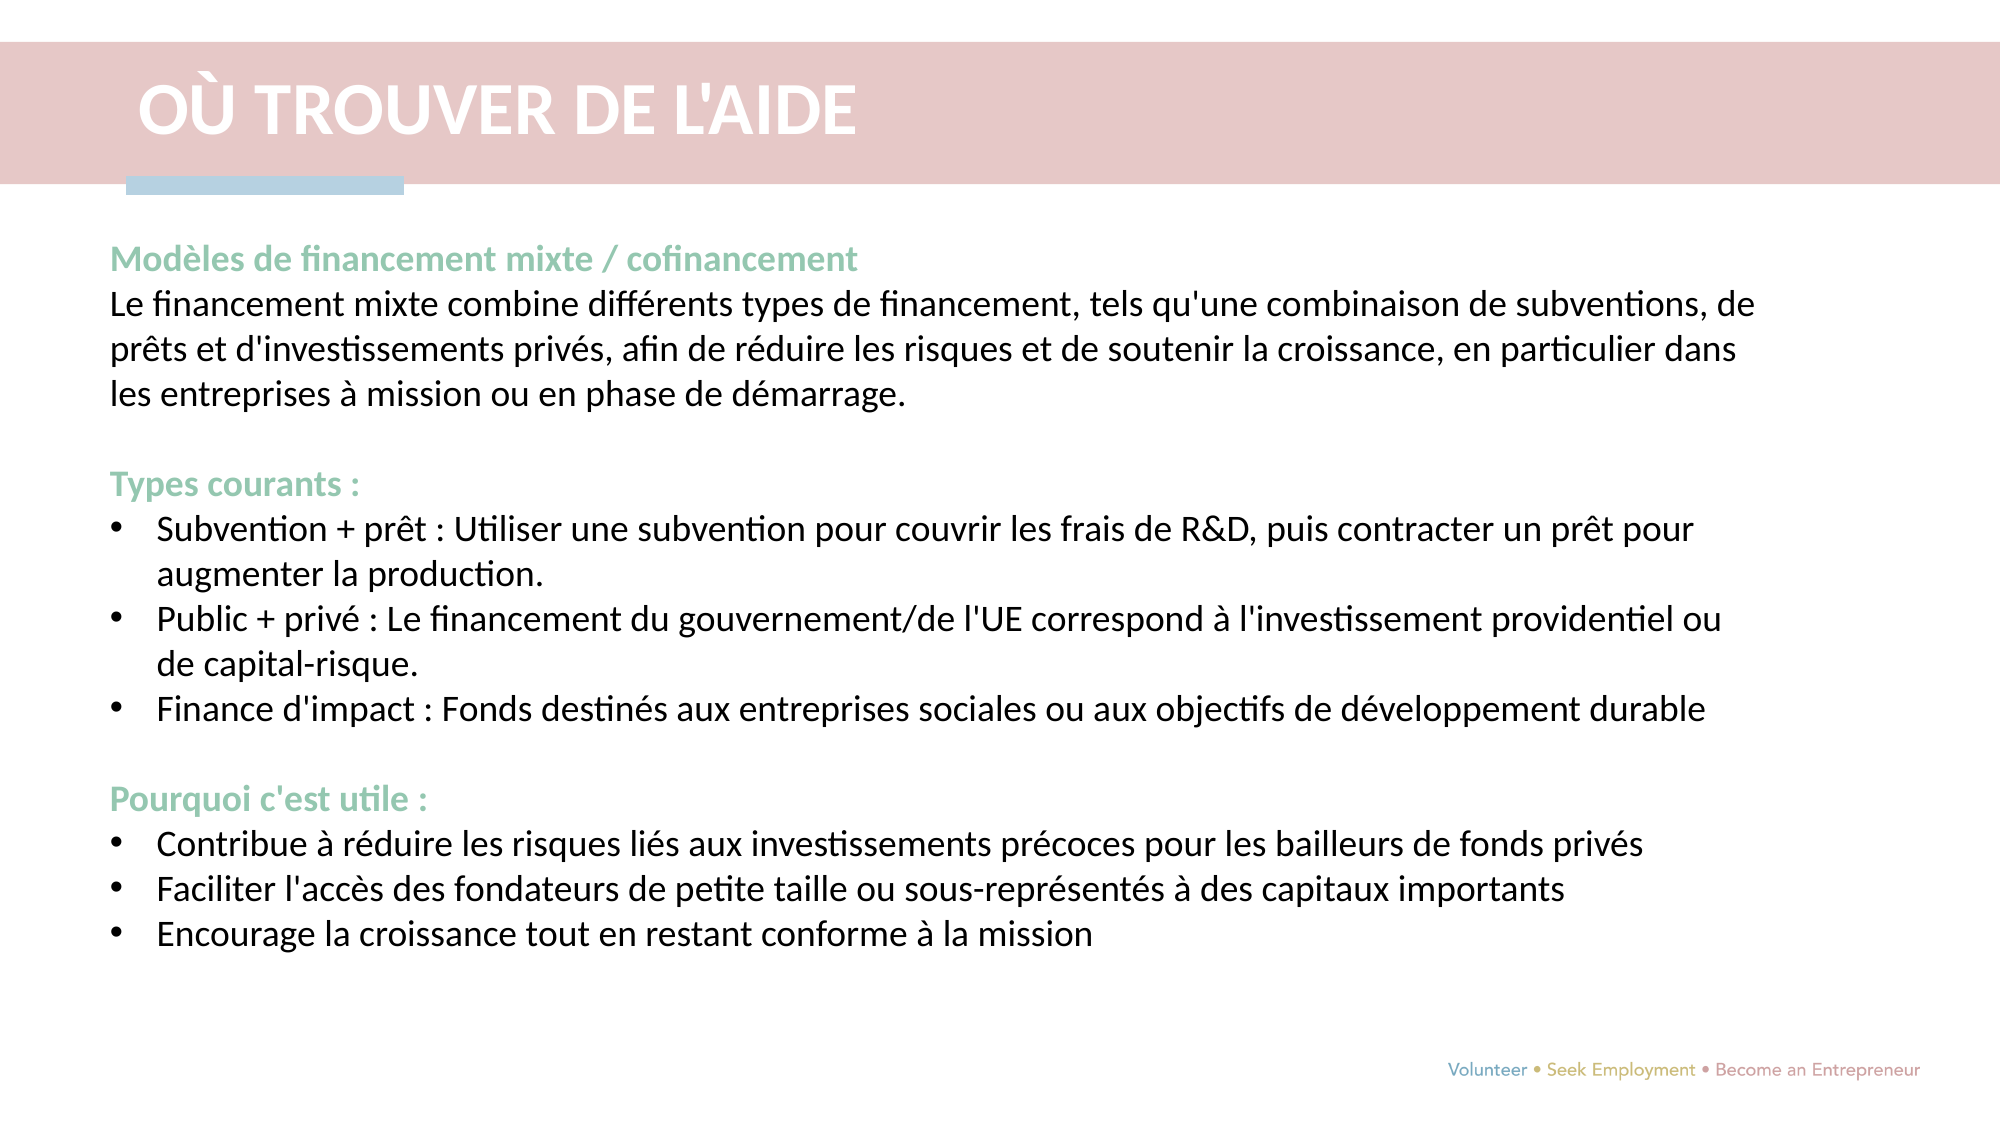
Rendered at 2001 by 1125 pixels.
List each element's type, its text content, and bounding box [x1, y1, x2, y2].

text_box Modèles de financement mixte / cofinancement Le financement mixte combine différents types de financement, tels qu'une combinaison de subventions, de prêts et d'investissements privés, afin de réduire les risques et de soutenir la croissance, en particulier dans les entreprises à mission ou en phase de démarrage. Types courants : Subvention + prêt : Utiliser une subvention pour couvrir les frais de R&D, puis contracter un prêt pour augmenter la production. Public + privé : Le financement du gouvernement/de l'UE correspond à l'investissement providentiel ou de capital-risque. Finance d'impact : Fonds destinés aux entreprises sociales ou aux objectifs de développement durable Pourquoi c'est utile : Contribue à réduire les risques liés aux investissements précoces pour les bailleurs de fonds privés Faciliter l'accès des fondateurs de petite taille ou sous-représentés à des capitaux importants Encourage la croissance tout en restant conforme à la mission [95, 226, 1783, 996]
list OÙ TROUVER DE L'AIDE [123, 51, 1913, 170]
picture [1418, 1046, 1971, 1103]
